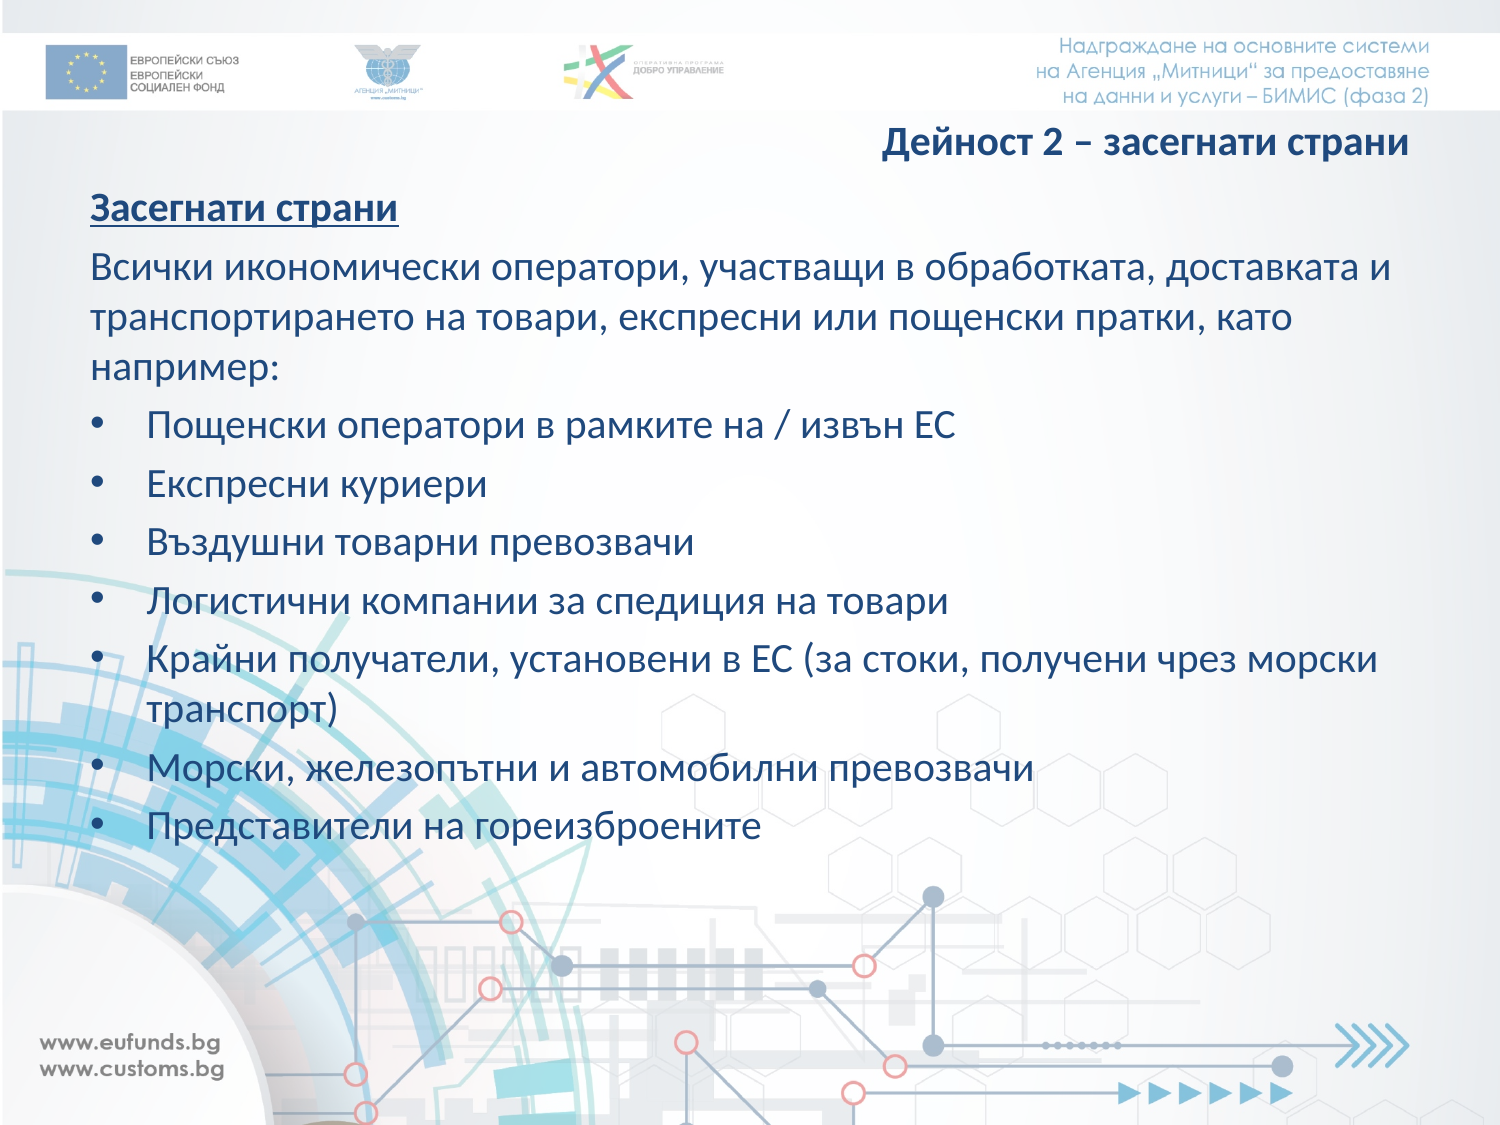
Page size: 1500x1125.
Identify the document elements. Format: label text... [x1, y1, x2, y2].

list Засегнати страни Всички икономически оператори, участващи в обработката, доставката и транспортирането на товари, експресни или пощенски пратки, като например: Пощенски оператори в рамките на / извън ЕС Експресни куриери Въздушни товарни превозвачи Логистични компании за спедиция на товари Крайни получатели, установени в ЕС (за стоки, получени чрез морски транспорт) Морски, железопътни и автомобилни превозвачи Представители на гореизброените [75, 172, 1425, 1005]
title Дейност 2 – засегнати страни [75, 45, 1425, 172]
